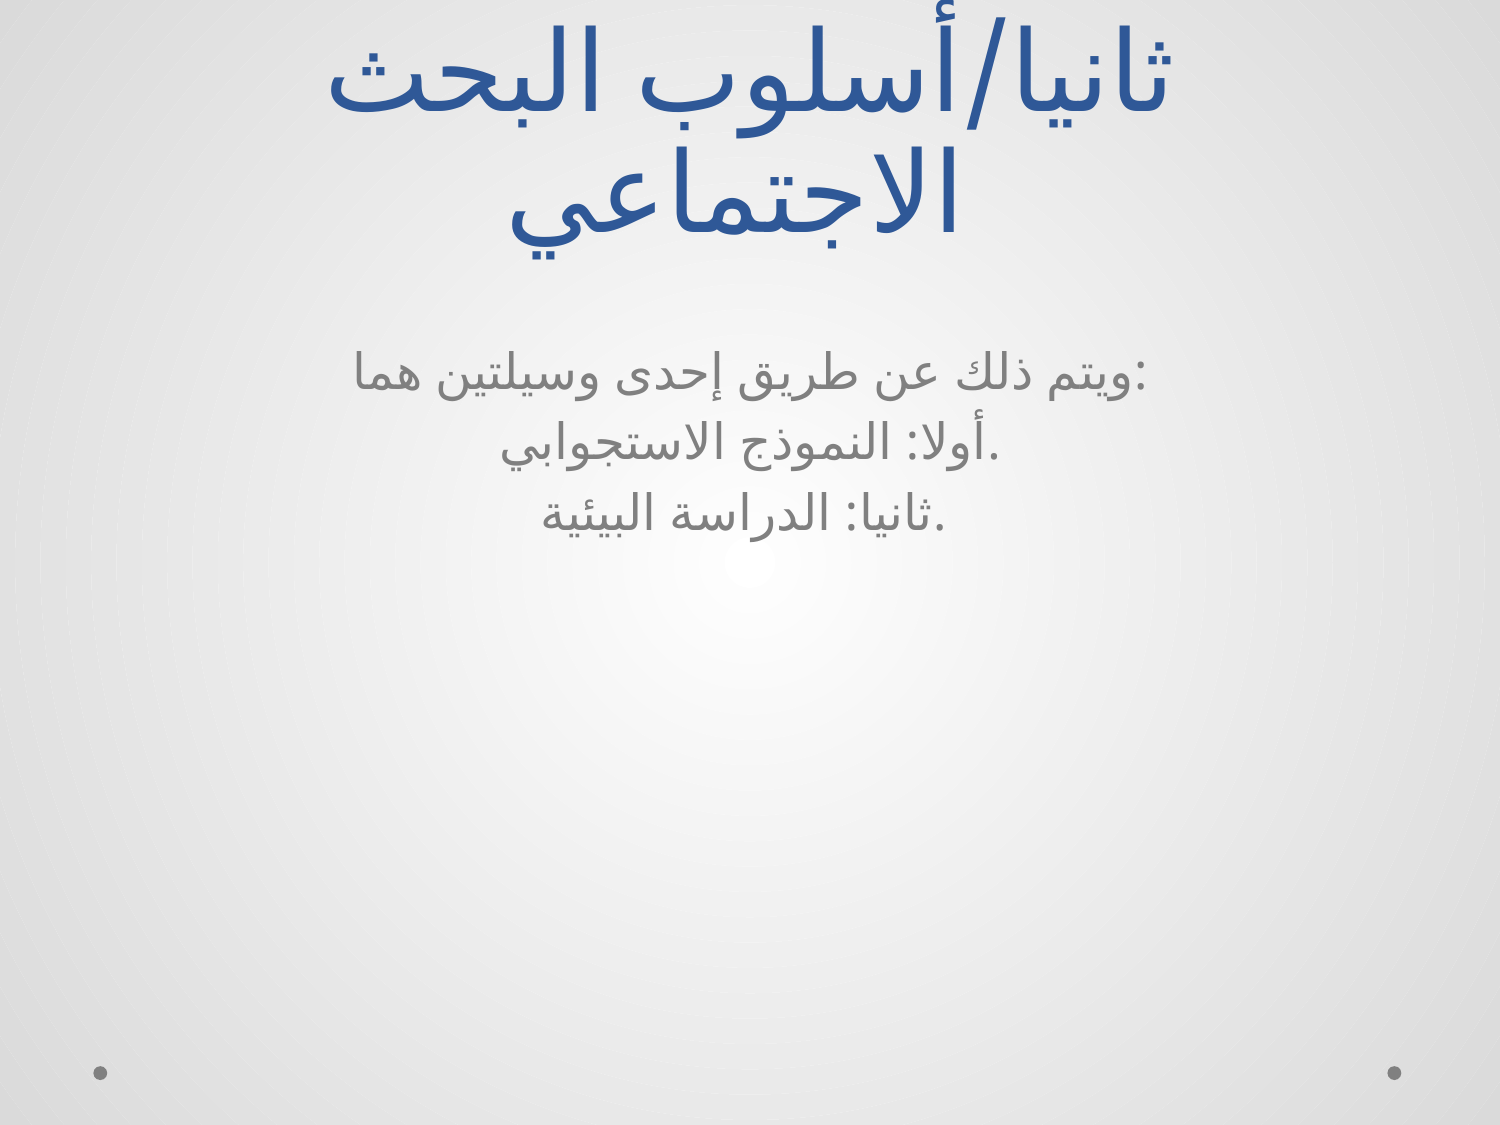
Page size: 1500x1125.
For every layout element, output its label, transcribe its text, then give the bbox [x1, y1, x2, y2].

list ويتم ذلك عن طريق إحدى وسيلتين هما: أولا: النموذج الاستجوابي. ثانيا: الدراسة البيئية. [75, 262, 1425, 1005]
title ثانيا/أسلوب البحث الاجتماعي [75, 0, 1425, 262]
